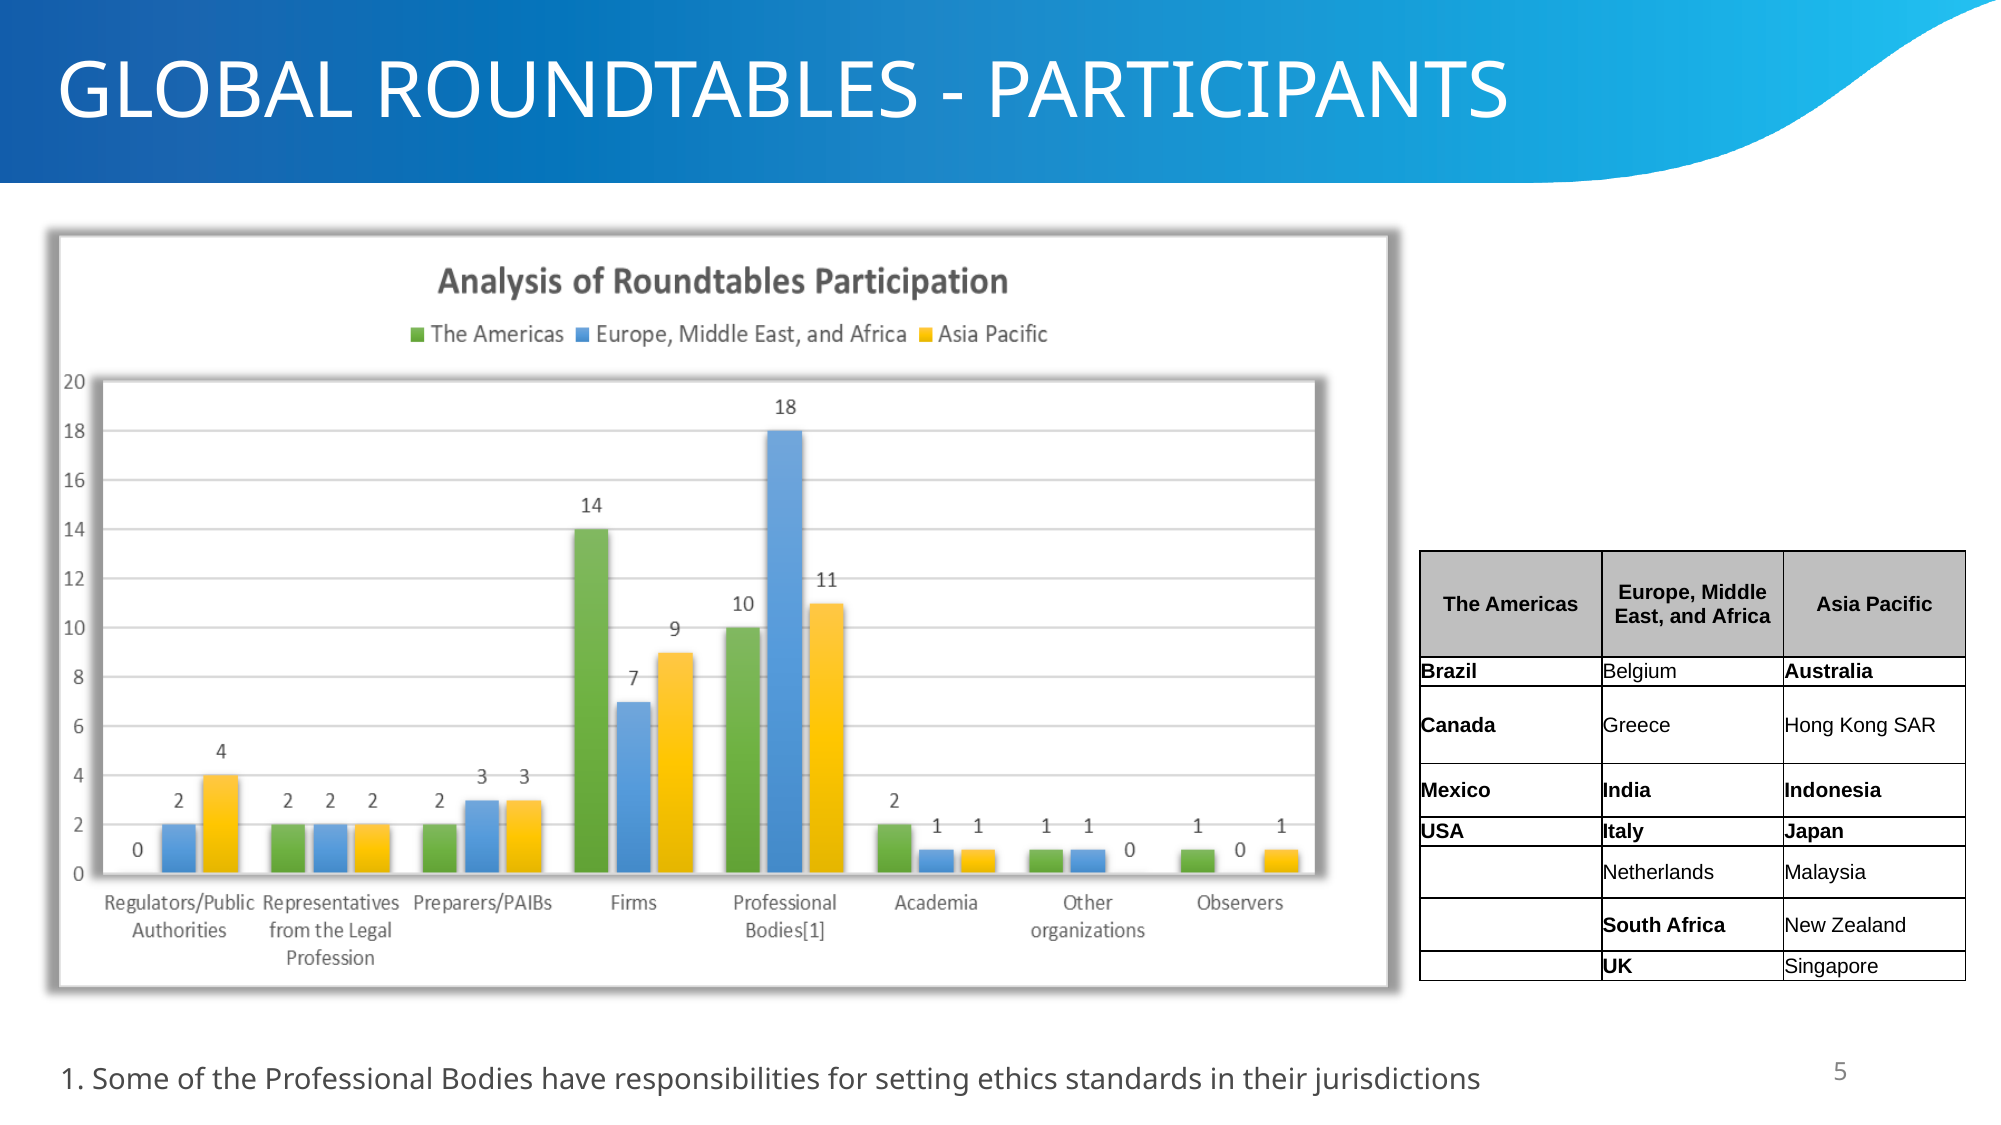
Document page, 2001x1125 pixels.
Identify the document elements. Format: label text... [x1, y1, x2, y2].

picture [34, 216, 1413, 1007]
table_header The Americas [1421, 552, 1601, 656]
table_cell Brazil [1421, 658, 1601, 685]
table_cell USA [1421, 818, 1601, 845]
table_cell Malaysia [1784, 847, 1965, 897]
table_cell Belgium [1603, 658, 1783, 685]
table_cell India [1603, 764, 1783, 816]
picture [0, 0, 2000, 183]
text_box 1. Some of the Professional Bodies have responsibilities for setting ethics standards in their jurisdictions [45, 1042, 1333, 1103]
table_cell Hong Kong SAR [1784, 687, 1965, 763]
table_cell UK [1603, 952, 1783, 980]
slide_number 5 [1412, 1042, 1863, 1103]
table_cell [1421, 847, 1601, 897]
table_header Asia Pacific [1784, 552, 1965, 656]
table_cell [1421, 899, 1601, 950]
table_cell Greece [1603, 687, 1783, 763]
table_cell Netherlands [1603, 847, 1783, 897]
table_cell New Zealand [1784, 899, 1965, 950]
table_header Europe, Middle East, and Africa [1603, 552, 1783, 656]
table_cell [1421, 952, 1601, 980]
table_cell Australia [1784, 658, 1965, 685]
title GLOBAL ROUNDTABLES - PARTICIPANTS [41, 0, 1745, 175]
table_cell Italy [1603, 818, 1783, 845]
table_cell Indonesia [1784, 764, 1965, 816]
table_cell Canada [1421, 687, 1601, 763]
table_cell Japan [1784, 818, 1965, 845]
table_cell Mexico [1421, 764, 1601, 816]
table_cell South Africa [1603, 899, 1783, 950]
table_cell Singapore [1784, 952, 1965, 980]
